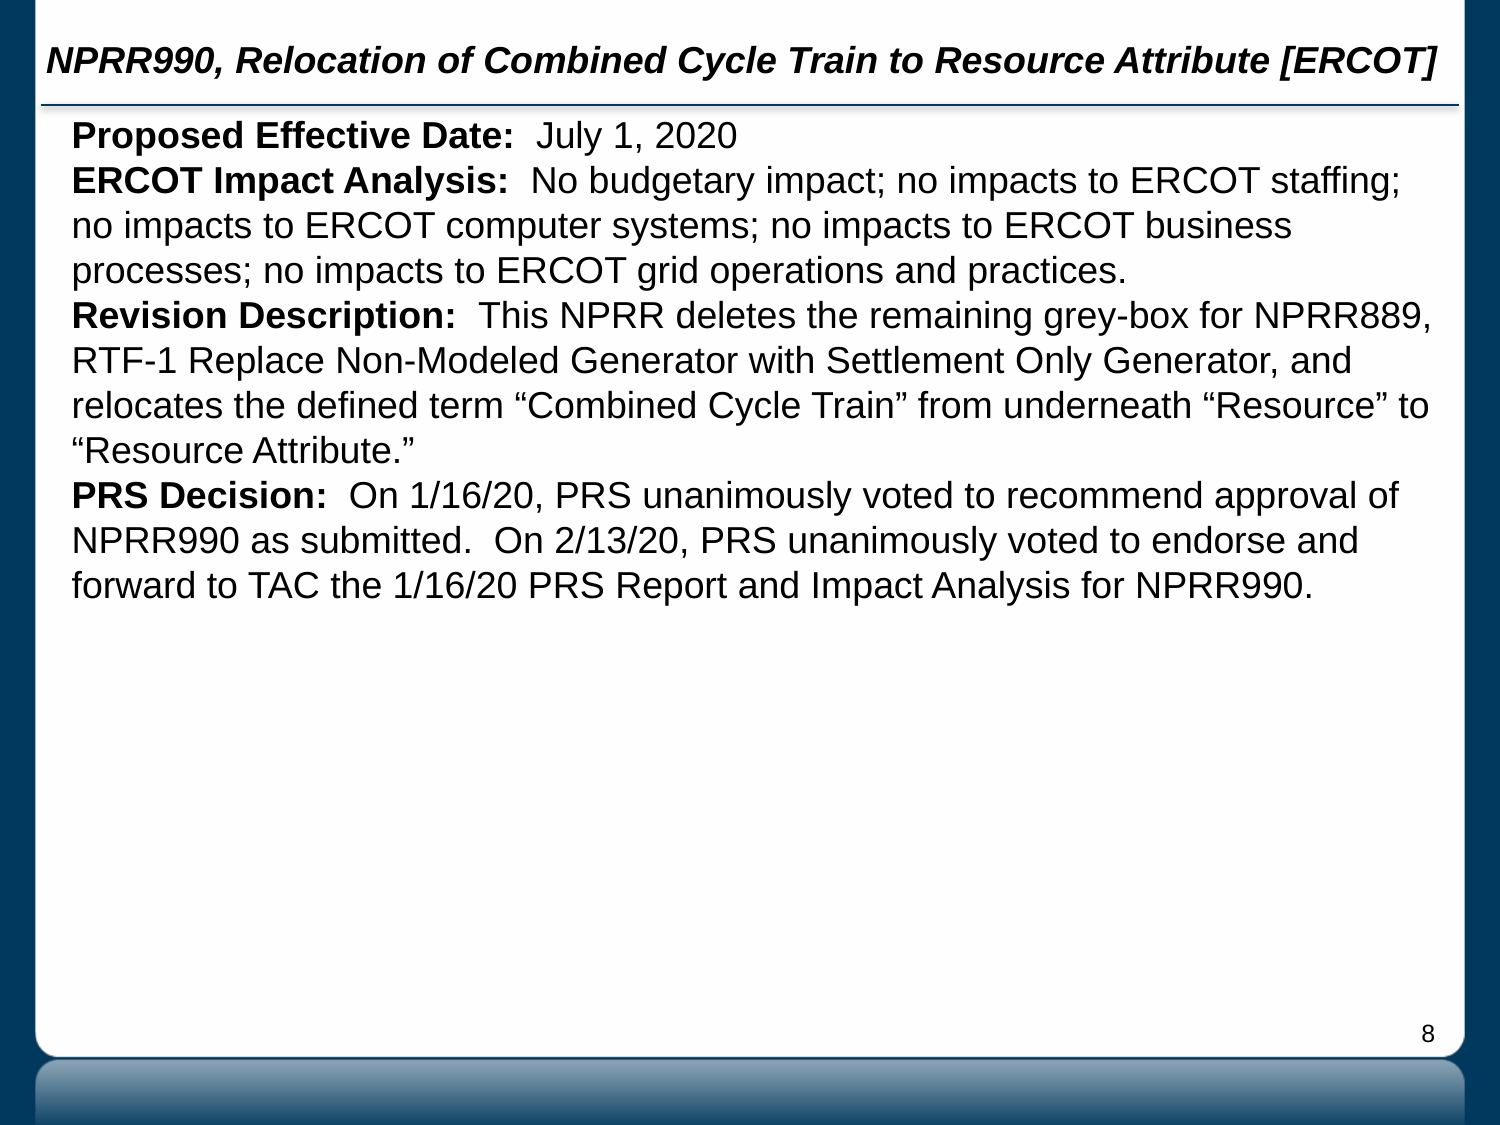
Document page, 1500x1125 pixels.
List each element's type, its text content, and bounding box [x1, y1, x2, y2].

title NPRR990, Relocation of Combined Cycle Train to Resource Attribute [ERCOT] [31, 20, 1464, 97]
text_box Proposed Effective Date: July 1, 2020 ERCOT Impact Analysis: No budgetary impact; no impacts to ERCOT staffing; no impacts to ERCOT computer systems; no impacts to ERCOT business processes; no impacts to ERCOT grid operations and practices. Revision Description: This NPRR deletes the remaining grey-box for NPRR889, RTF-1 Replace Non-Modeled Generator with Settlement Only Generator, and relocates the defined term “Combined Cycle Train” from underneath “Resource” to “Resource Attribute.” PRS Decision: On 1/16/20, PRS unanimously voted to recommend approval of NPRR990 as submitted. On 2/13/20, PRS unanimously voted to endorse and forward to TAC the 1/16/20 PRS Report and Impact Analysis for NPRR990. [56, 103, 1448, 659]
picture [35, 0, 1465, 1125]
